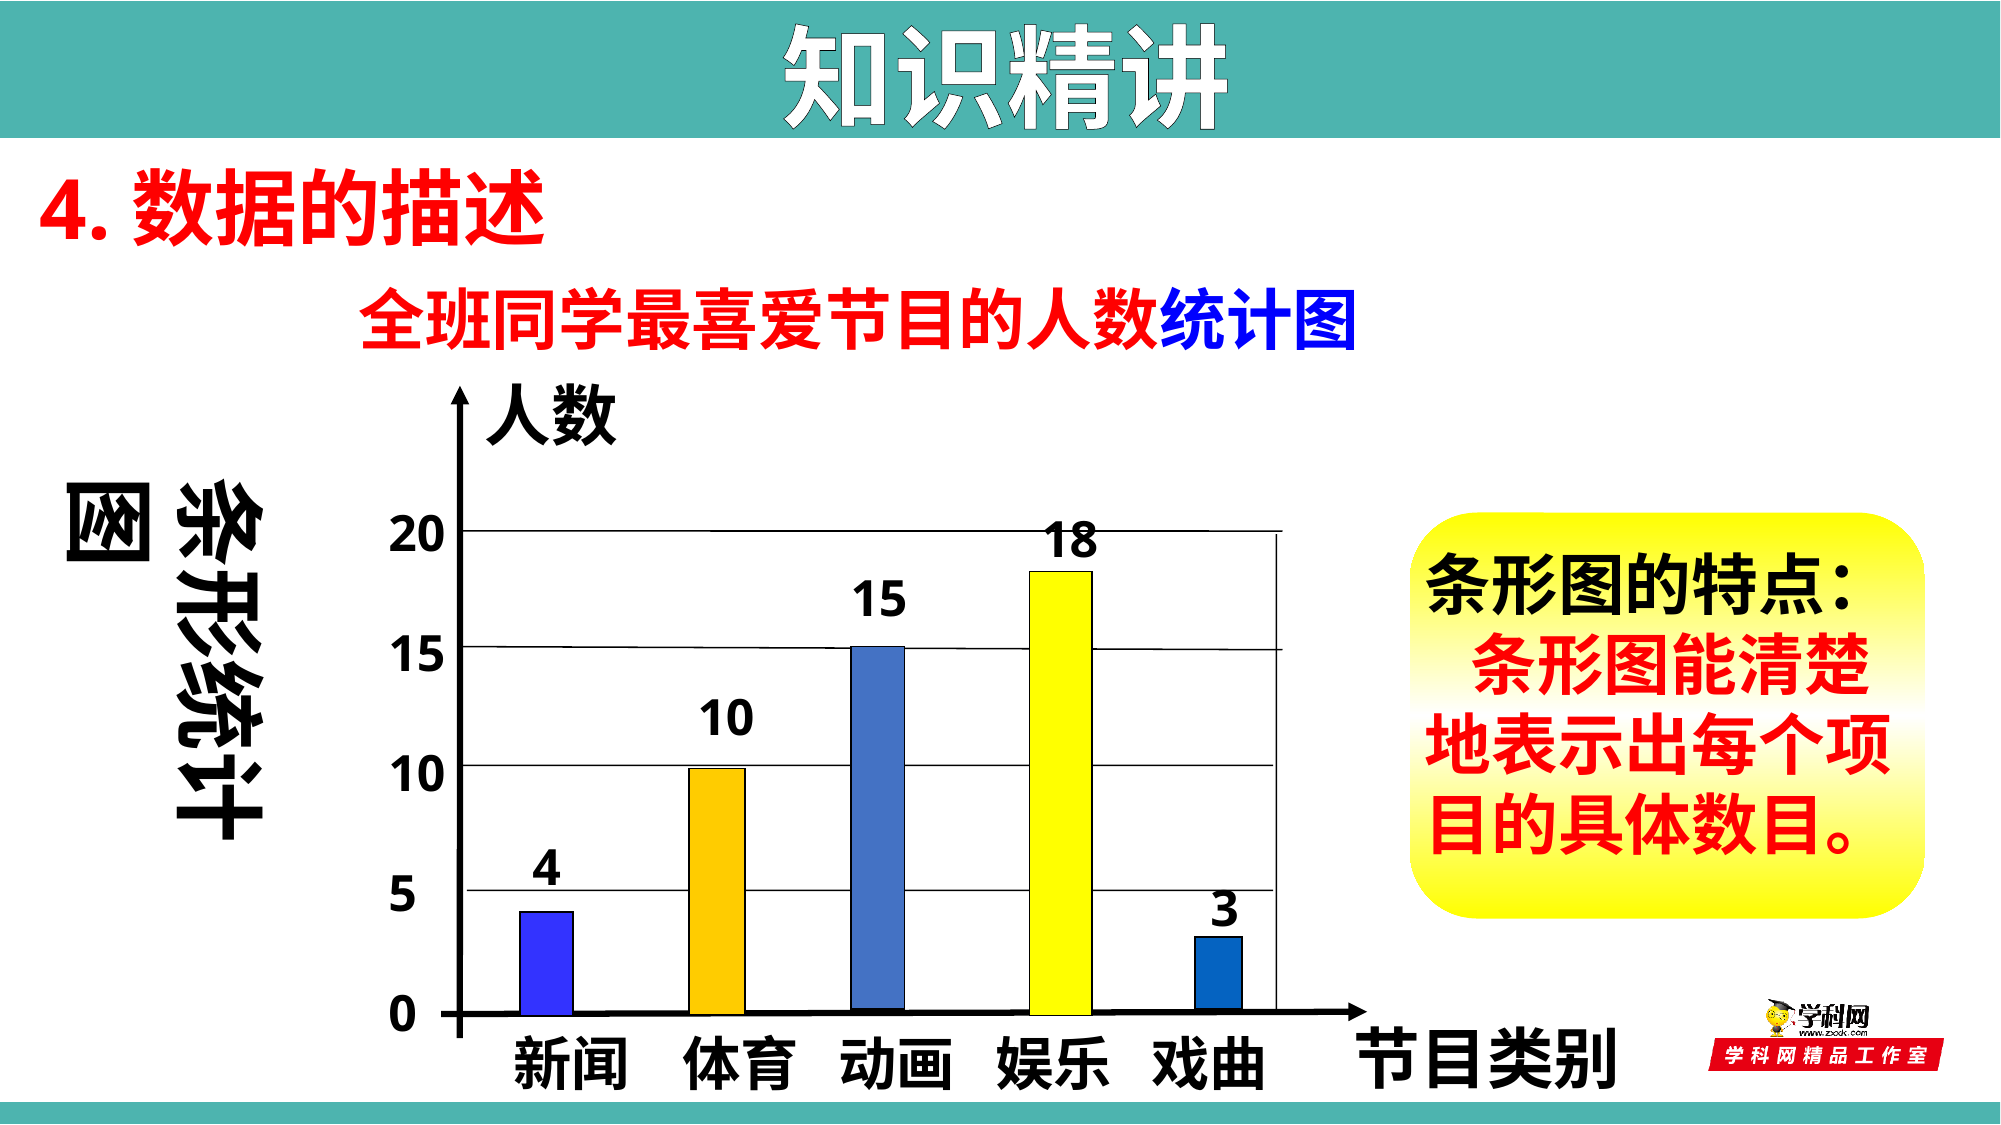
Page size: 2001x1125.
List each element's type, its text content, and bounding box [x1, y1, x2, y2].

picture [0, 1, 2001, 1124]
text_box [1409, 512, 1926, 919]
text_box 4.数据的描述 [24, 149, 575, 264]
text_box 全班同学最喜爱节目的人数统计图 [343, 270, 1503, 366]
text_box 知识精讲 [765, 0, 1247, 150]
text_box 条形统计图 [143, 461, 285, 944]
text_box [373, 366, 1661, 1106]
